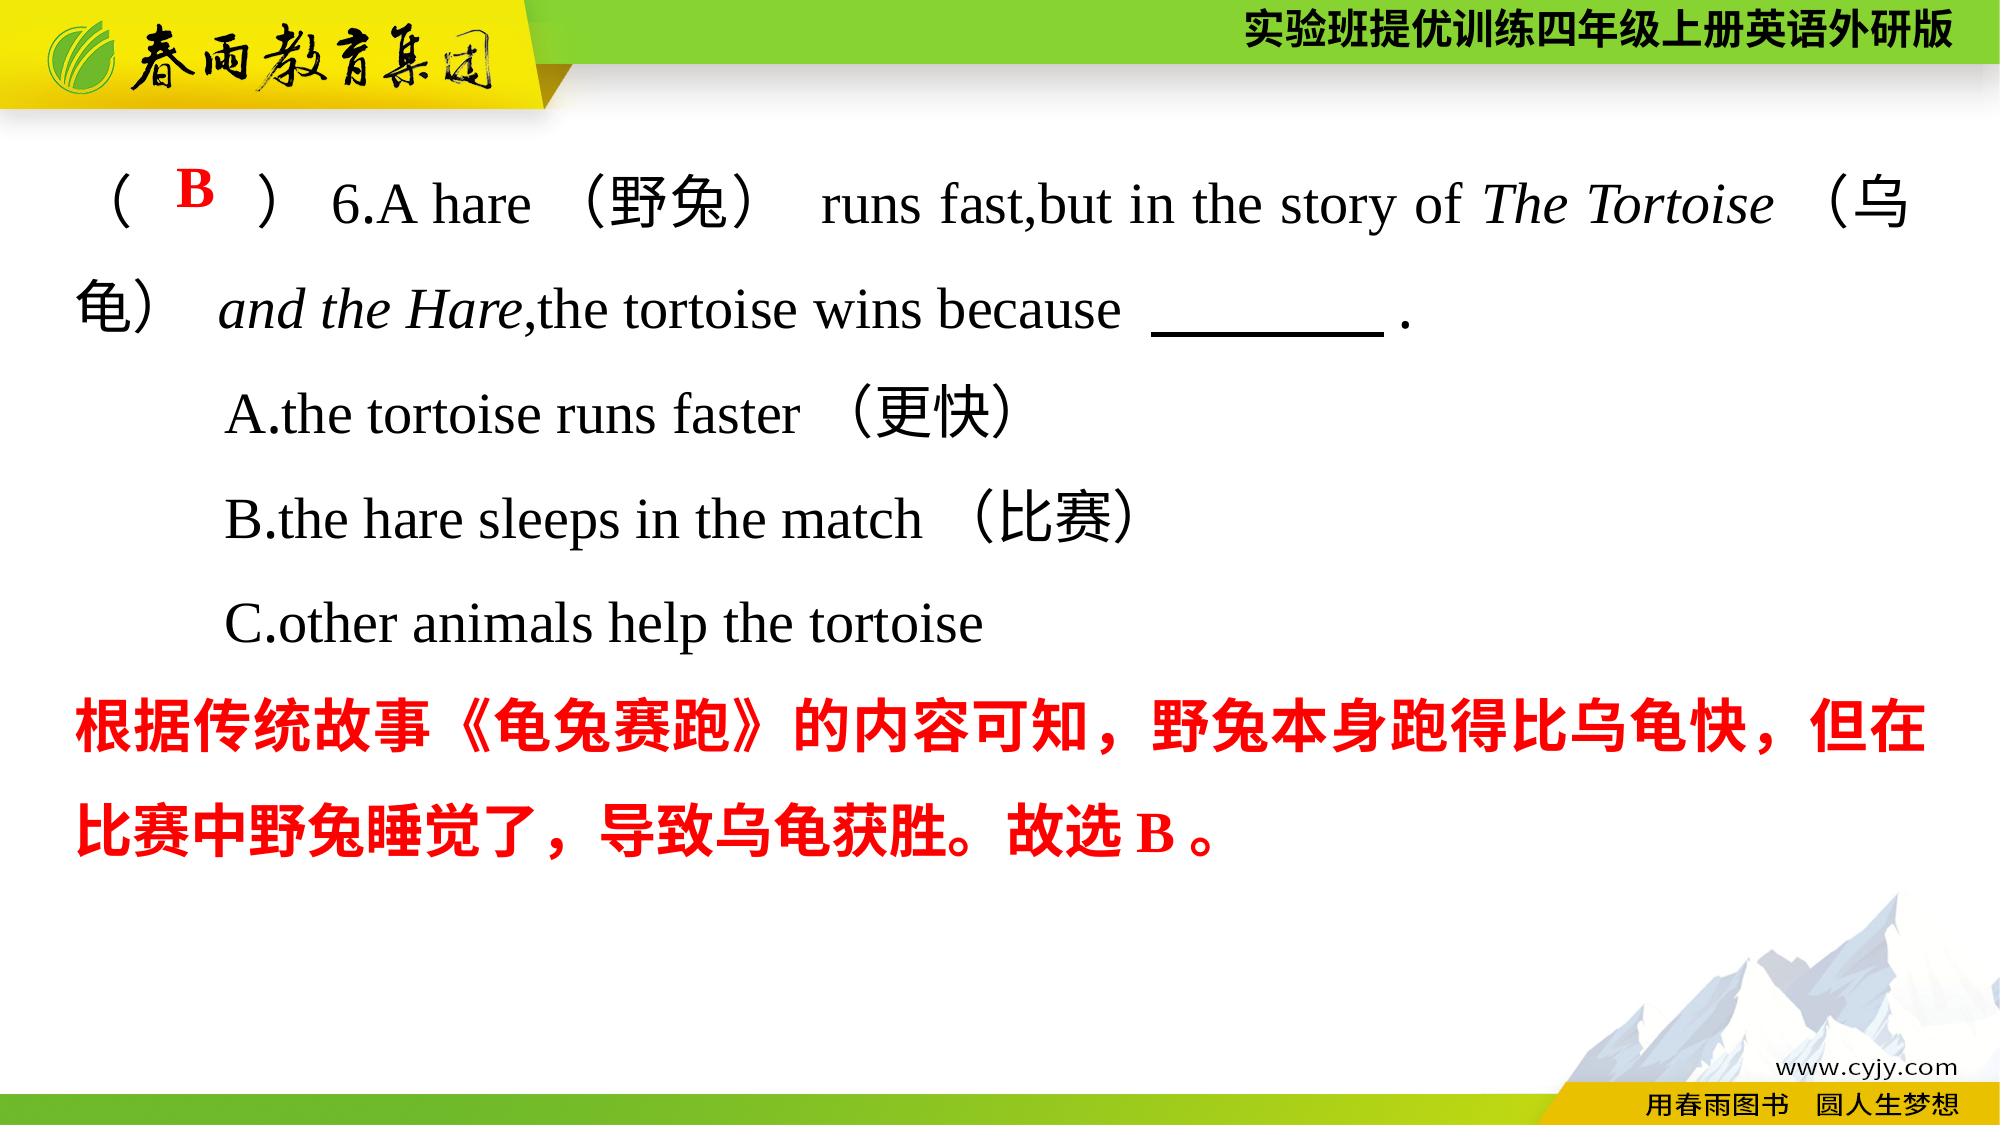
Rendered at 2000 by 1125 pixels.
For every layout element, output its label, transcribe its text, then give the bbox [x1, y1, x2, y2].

picture [0, 0, 2000, 1125]
list （ ）6.A hare（野兔） runs fast,but in the story of The Tortoise（乌 龟） and the Hare,the tortoise wins because . A.the tortoise runs faster（更快） B.the hare sleeps in the match（比赛） C.other animals help the tortoise [59, 122, 1944, 646]
text_box B [161, 141, 245, 227]
text_box 根据传统故事《龟兔赛跑》的内容可知，野兔本身跑得比乌龟快，但在比赛中野兔睡觉了，导致乌龟获胜。故选B。 [59, 646, 1944, 872]
